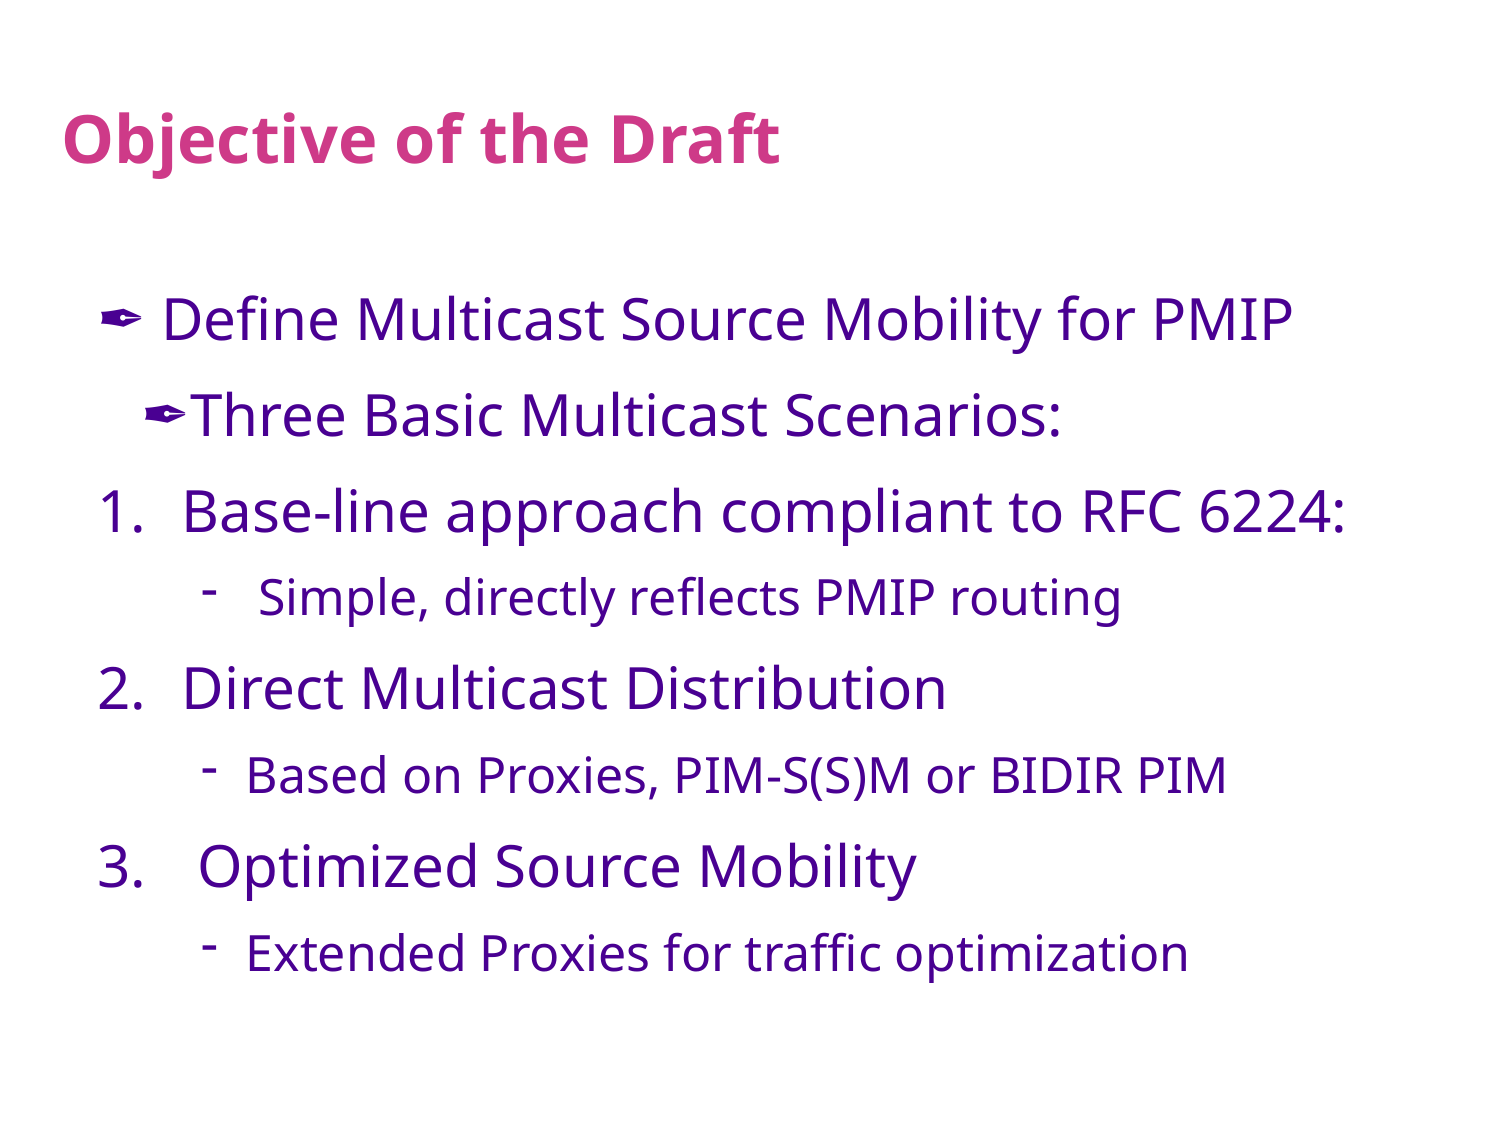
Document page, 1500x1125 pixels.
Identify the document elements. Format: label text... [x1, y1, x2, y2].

list Define Multicast Source Mobility for PMIP Three Basic Multicast Scenarios: Base-line approach compliant to RFC 6224: Simple, directly reflects PMIP routing Direct Multicast Distribution Based on Proxies, PIM-S(S)M or BIDIR PIM Optimized Source Mobility Extended Proxies for traffic optimization [82, 260, 1460, 1012]
title Objective of the Draft [46, 42, 1323, 231]
